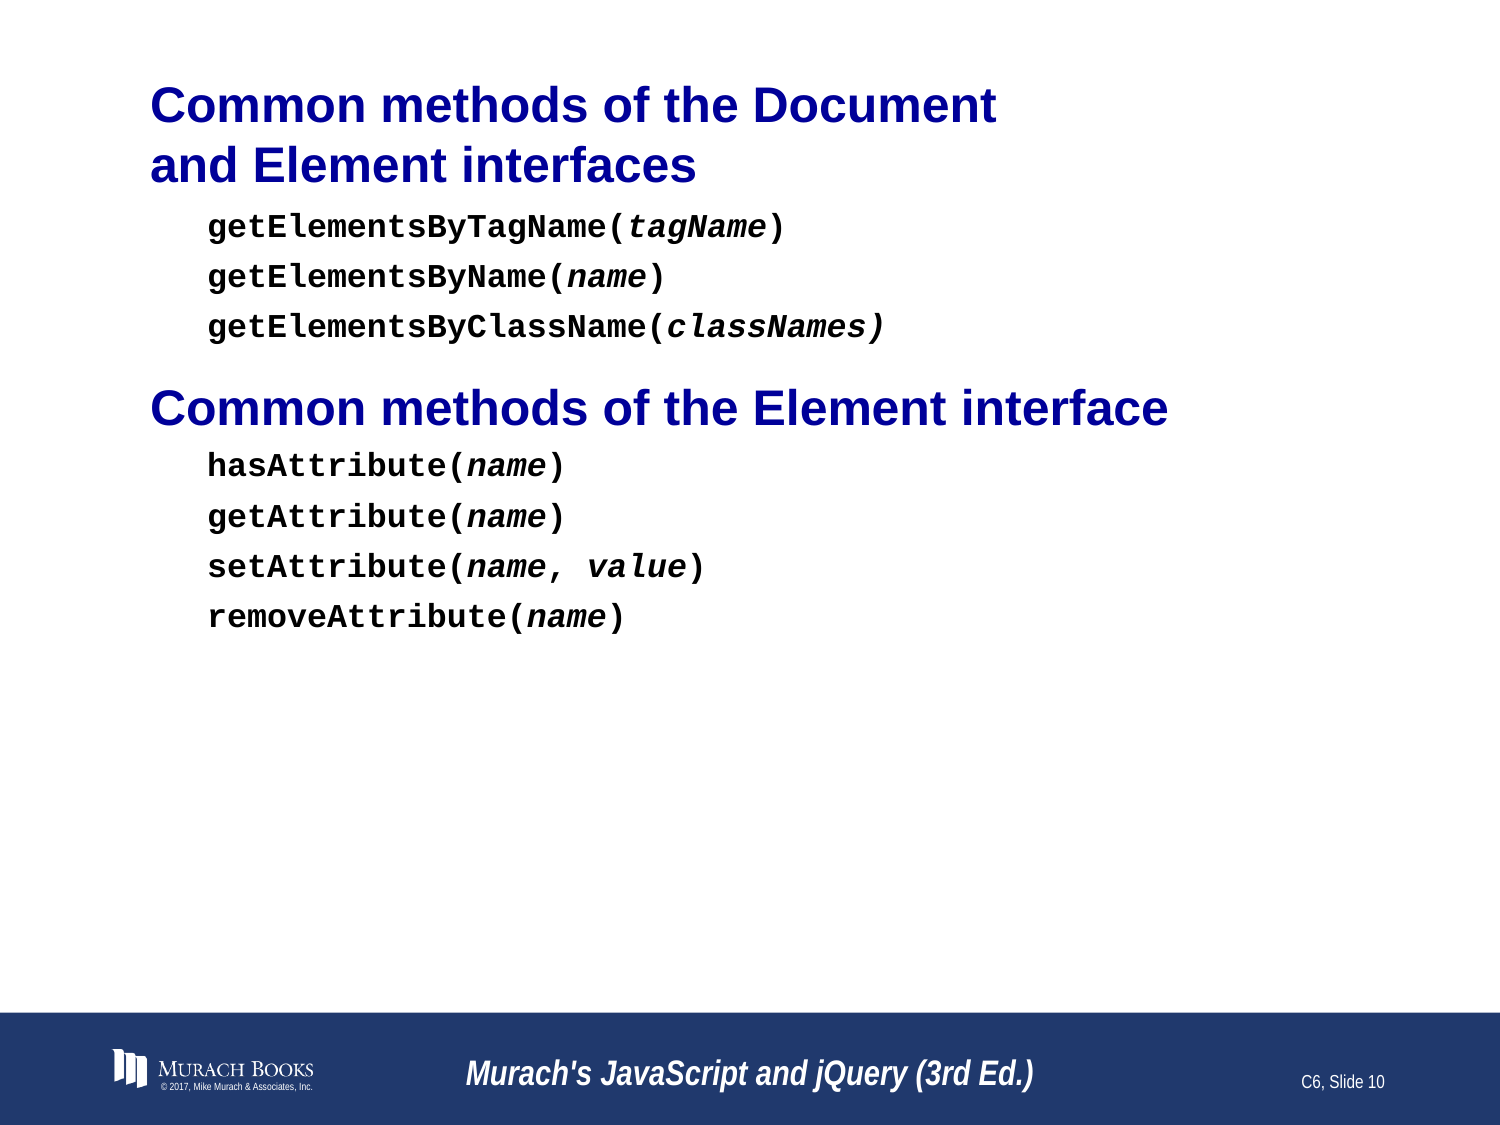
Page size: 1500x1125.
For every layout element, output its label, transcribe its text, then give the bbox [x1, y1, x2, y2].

title Common methods of the Document and Element interfaces [150, 72, 1350, 194]
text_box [149, 209, 1350, 651]
slide_number Murach's JavaScript and jQuery (3rd Ed.) [463, 1025, 1050, 1100]
footer © 2017, Mike Murach & Associates, Inc. [12, 1025, 463, 1100]
slide_number C6, Slide 10 [1087, 1025, 1400, 1100]
